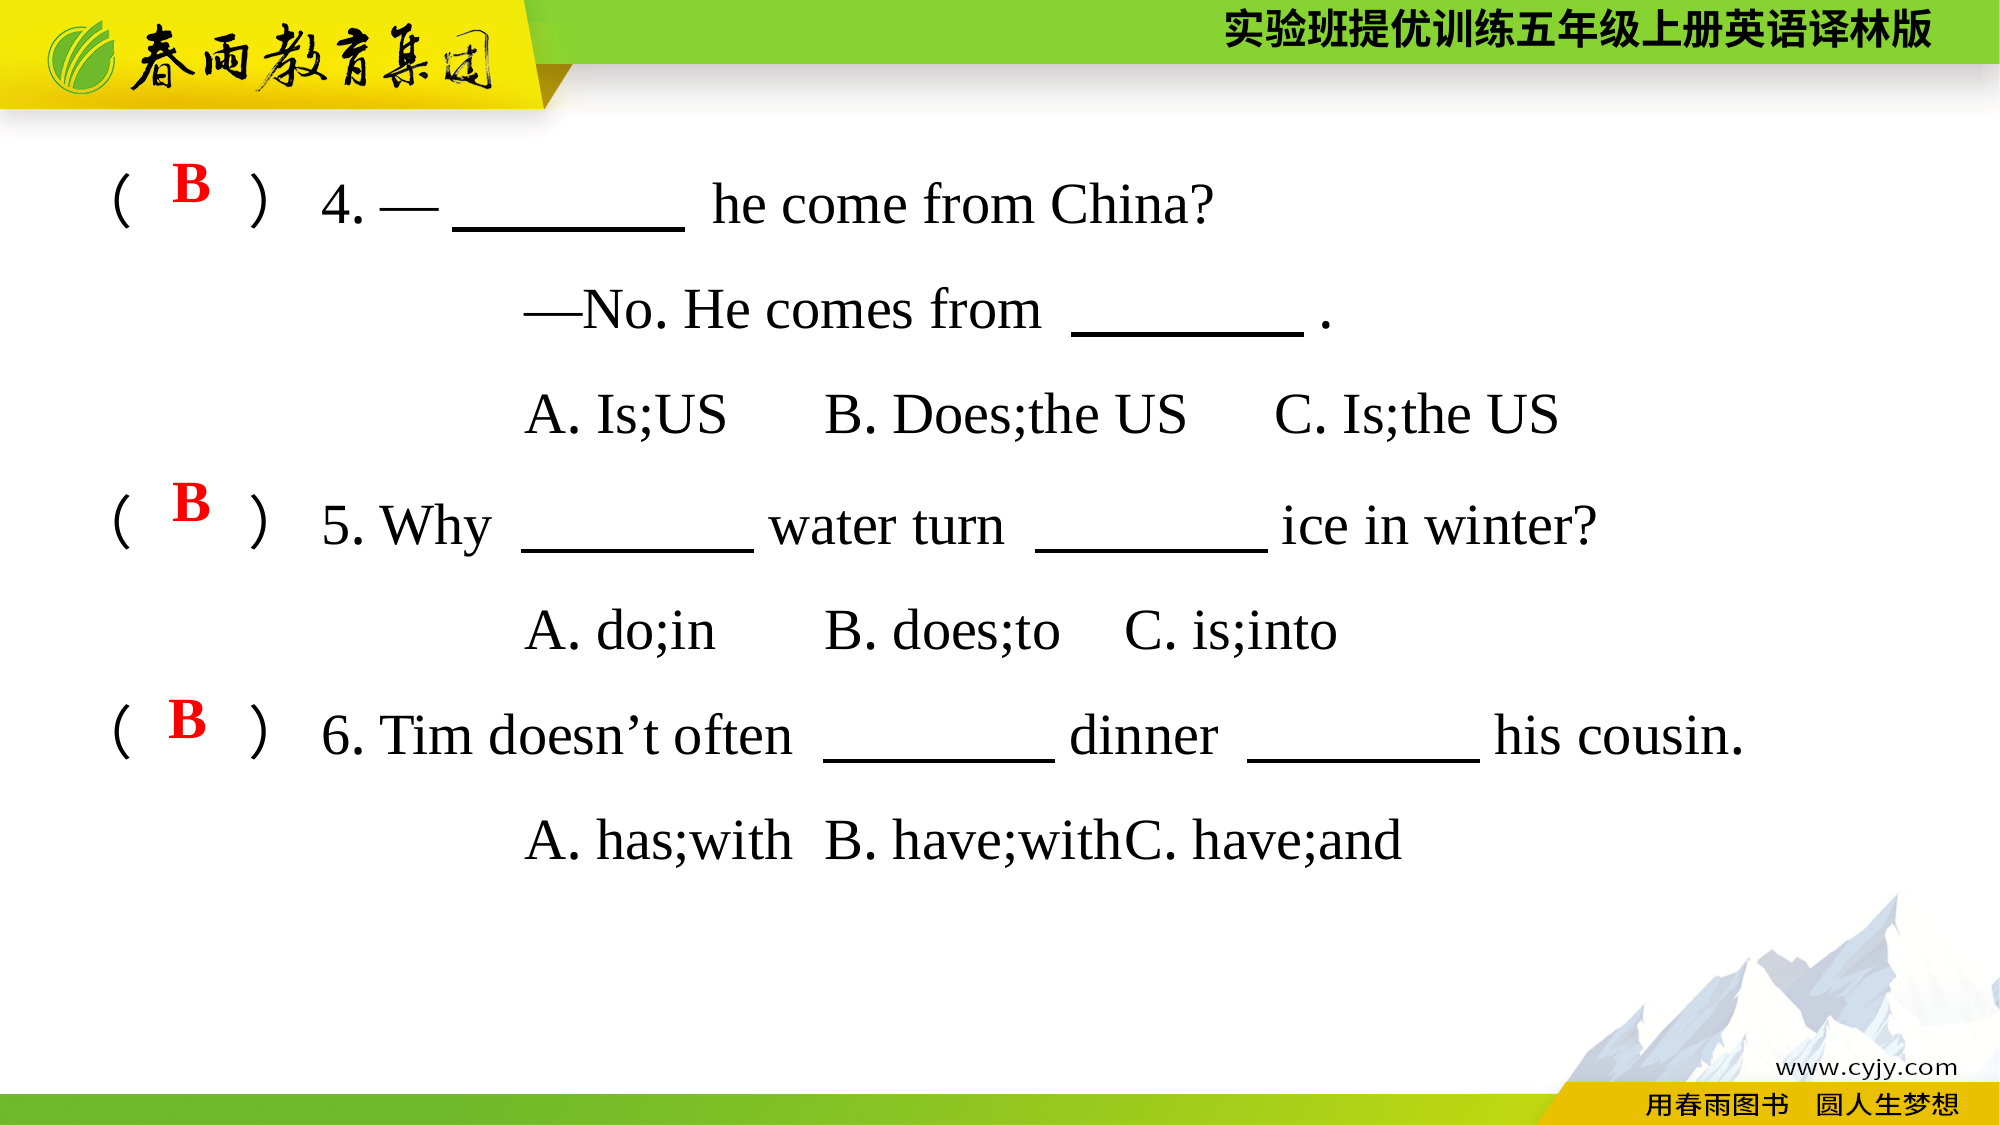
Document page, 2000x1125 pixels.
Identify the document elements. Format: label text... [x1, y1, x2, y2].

text_box （ ）5. Why water turn ice in winter? A. do;in B. does;to C. is;into （ ）6. Tim doesn’t often dinner his cousin. A. has;with B. have;with C. have;and [59, 443, 1944, 879]
text_box B [157, 455, 226, 541]
picture [0, 0, 2000, 1125]
text_box B [157, 137, 226, 222]
list （ ）4. — he come from China? —No. He comes from . A. Is;US B. Does;the US C. Is;the US [59, 122, 1944, 443]
text_box B [154, 672, 223, 758]
